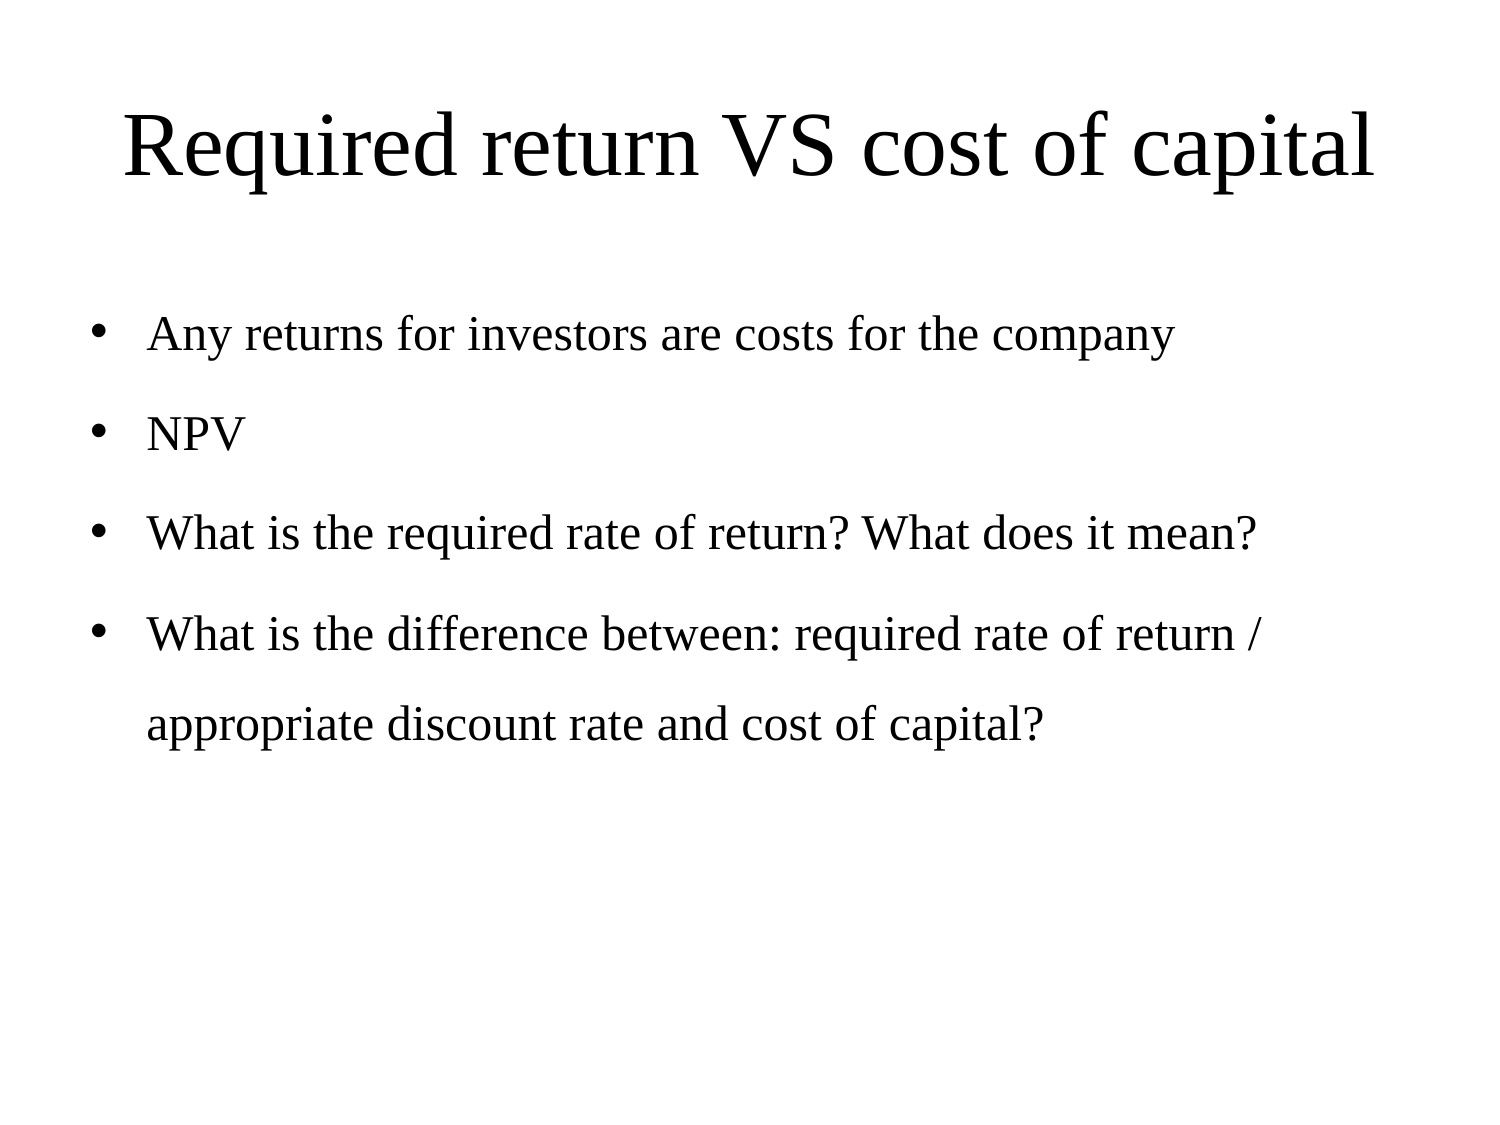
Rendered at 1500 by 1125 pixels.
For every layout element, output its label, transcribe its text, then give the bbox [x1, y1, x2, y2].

list Any returns for investors are costs for the company NPV What is the required rate of return? What does it mean? What is the difference between: required rate of return / appropriate discount rate and cost of capital? [75, 262, 1425, 1005]
title Required return VS cost of capital [75, 45, 1425, 233]
